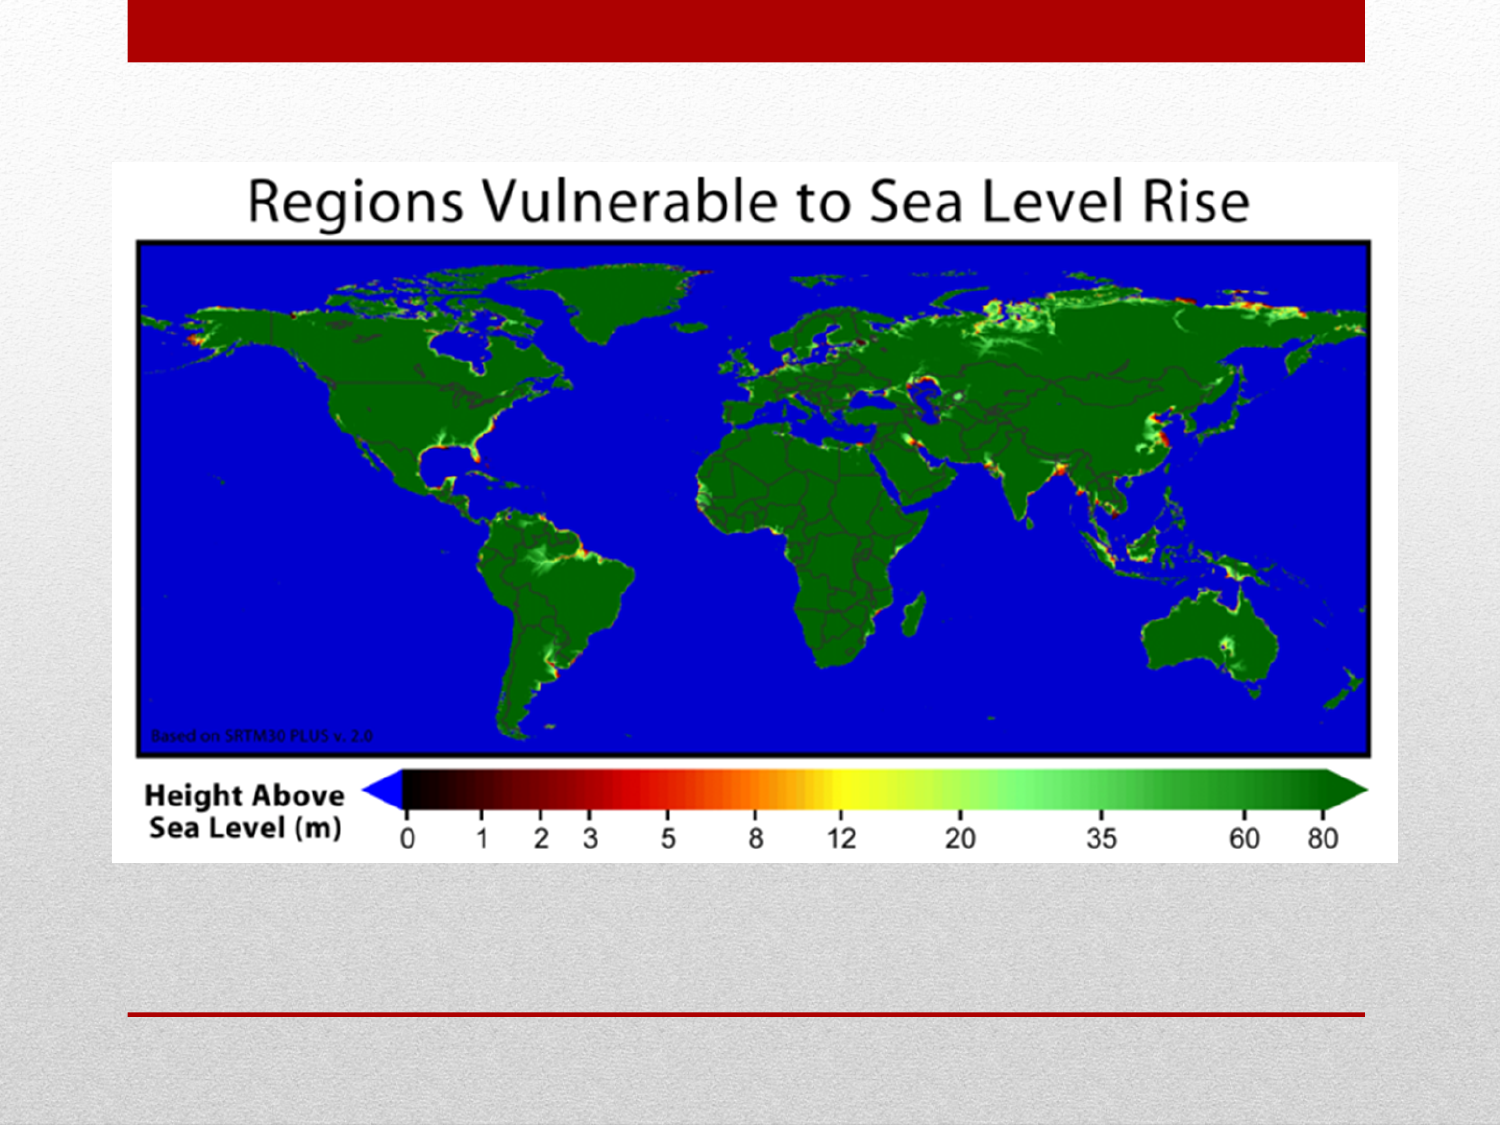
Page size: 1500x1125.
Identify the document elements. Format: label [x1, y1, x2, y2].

picture [111, 161, 1399, 864]
